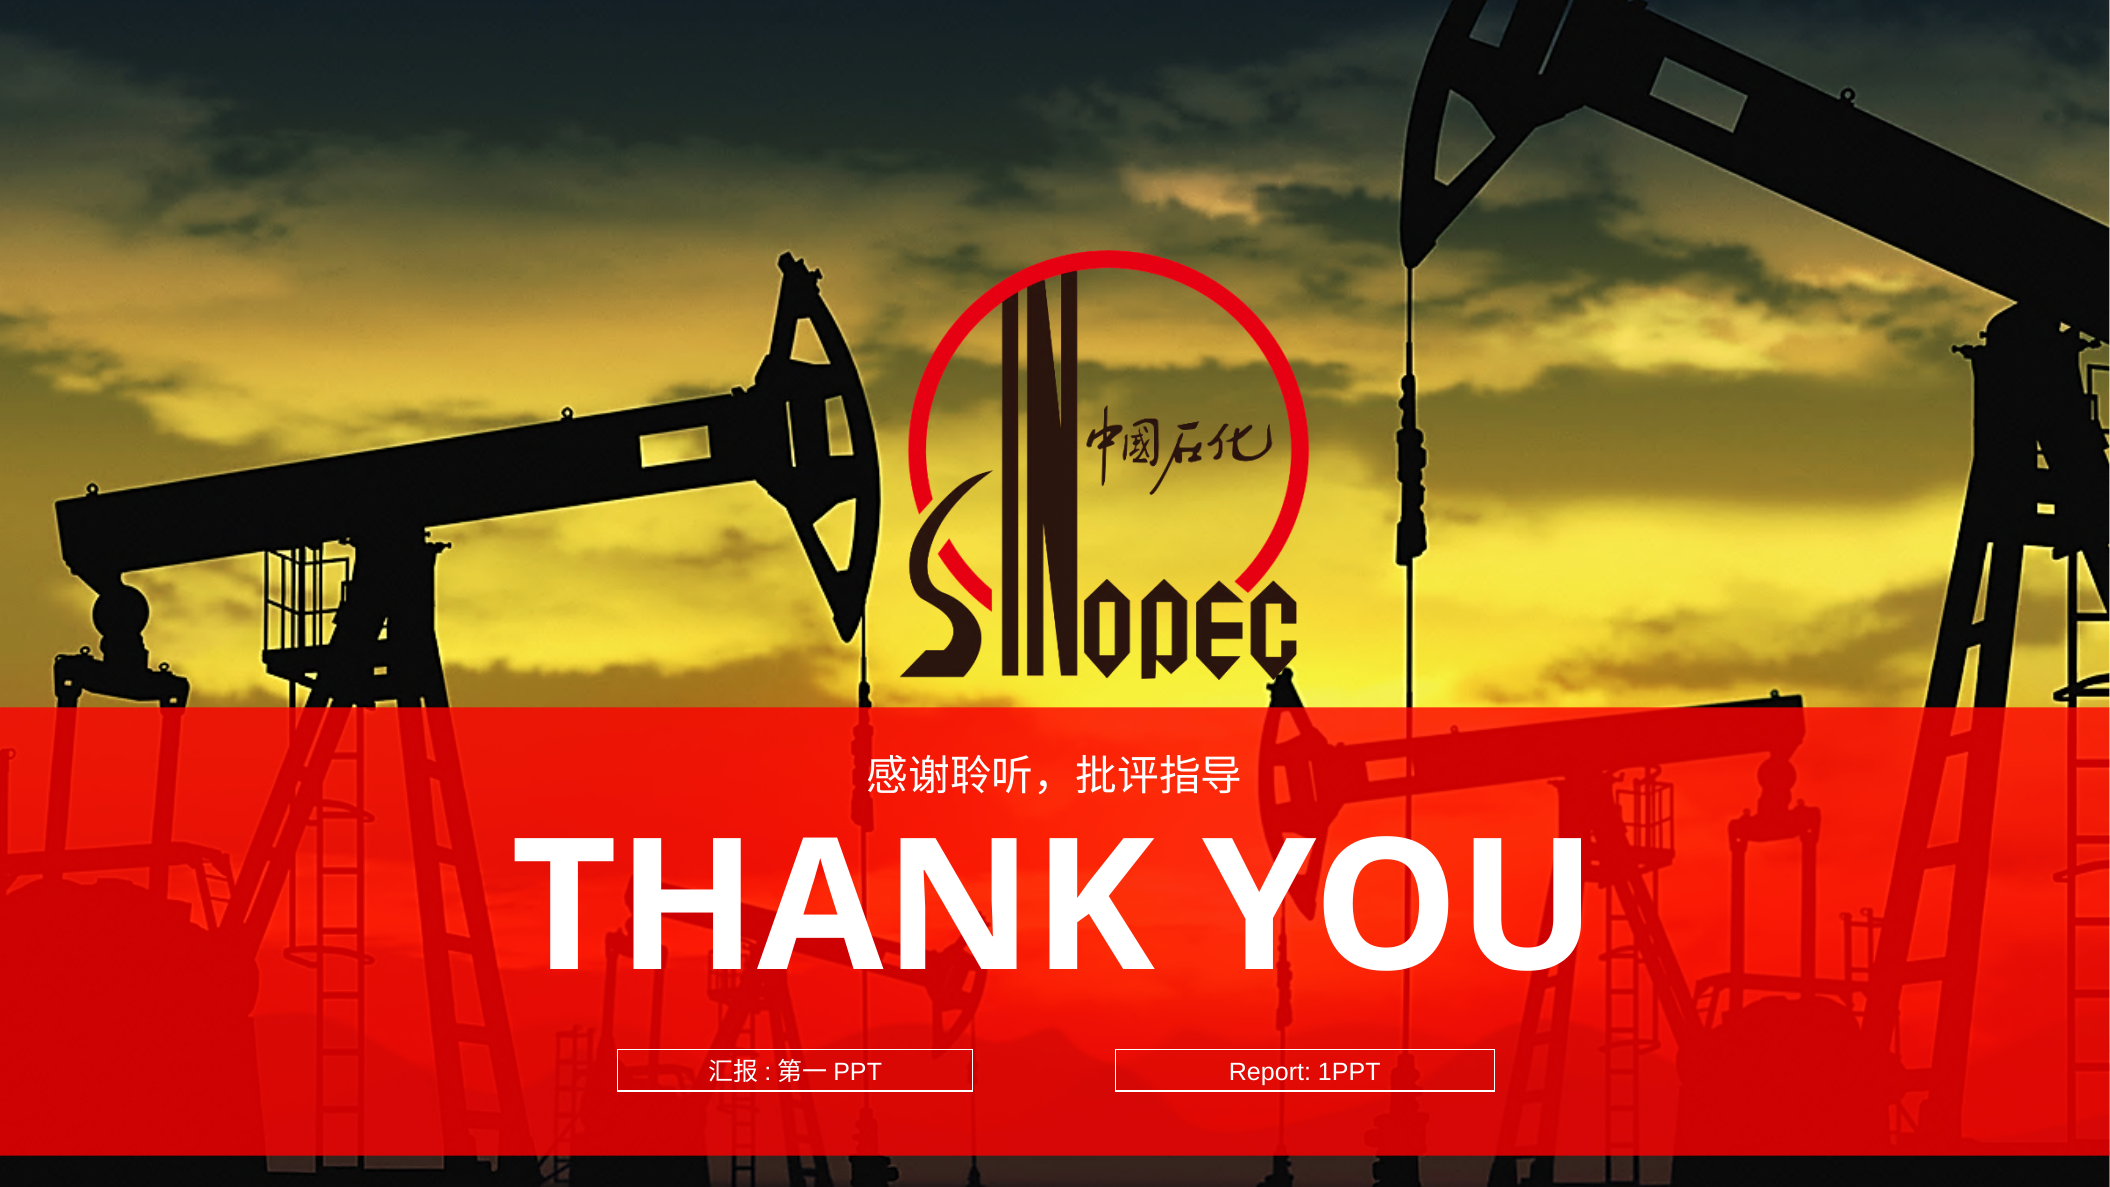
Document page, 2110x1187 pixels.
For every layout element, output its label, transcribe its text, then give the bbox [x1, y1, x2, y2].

text_box THANK YOU [440, 785, 1669, 1006]
text_box Report: 1PPT [1115, 1049, 1495, 1092]
text_box [0, 1157, 2110, 1187]
text_box [0, 0, 2110, 706]
text_box 感谢聆听，批评指导 [475, 748, 1634, 799]
text_box [0, 706, 2110, 1157]
picture [884, 245, 1325, 687]
text_box 汇报:第一PPT [617, 1049, 973, 1092]
